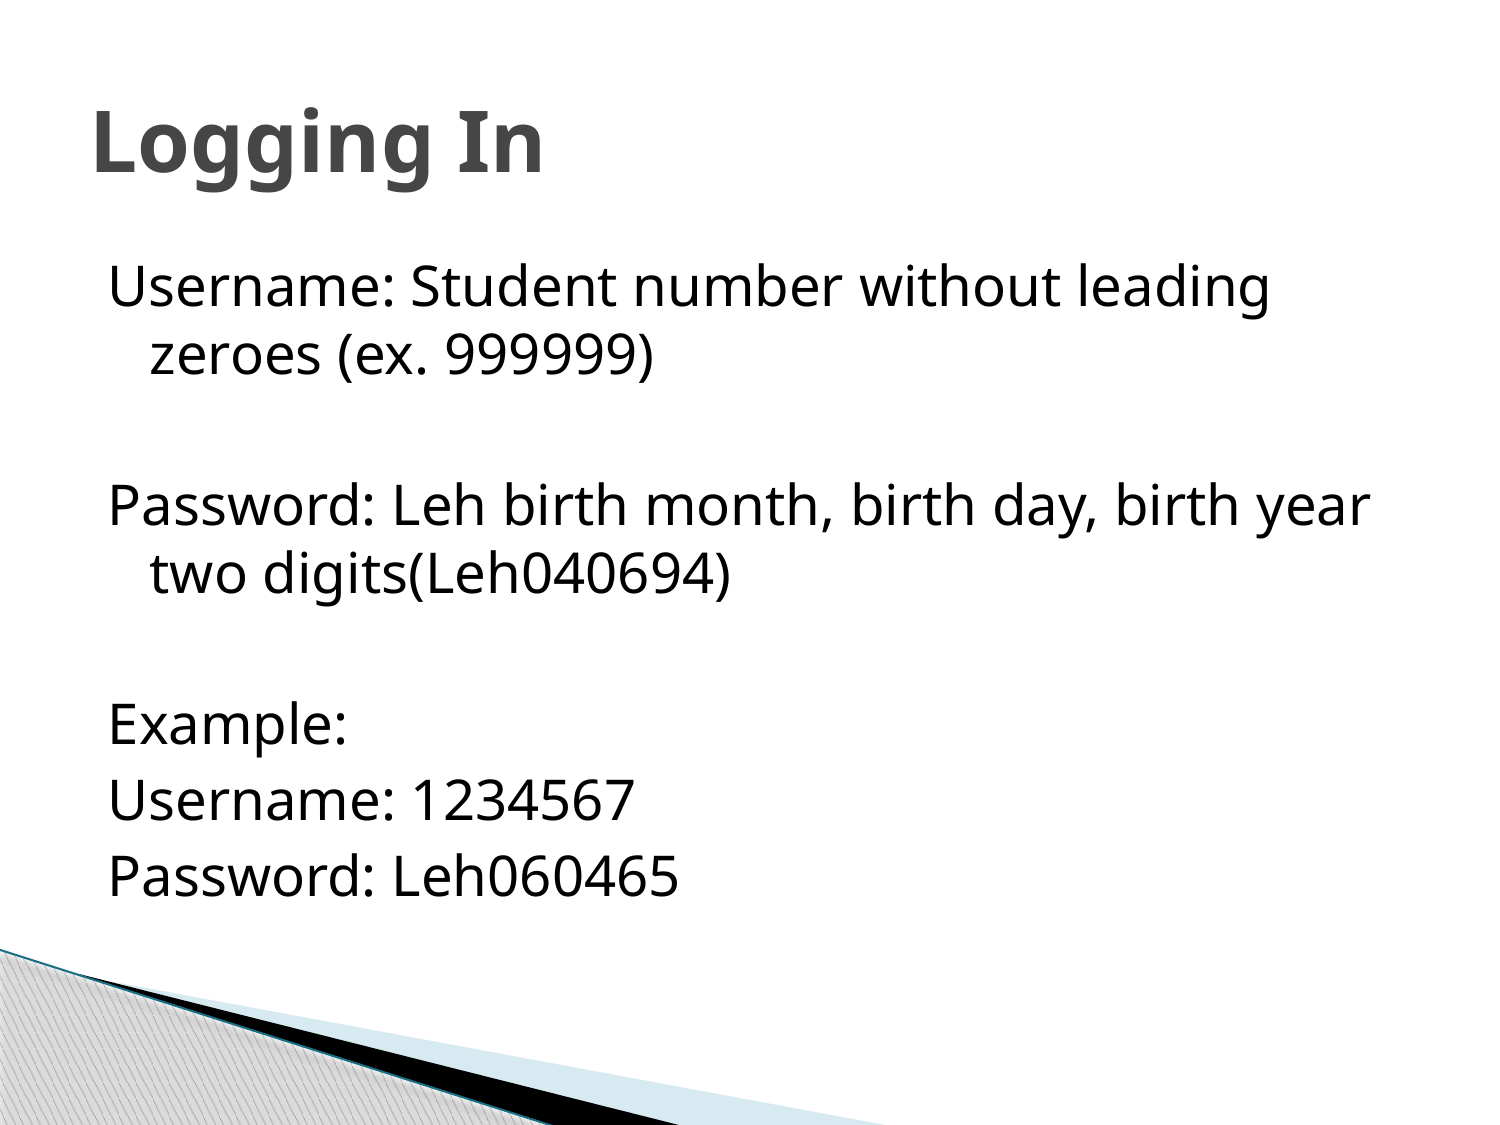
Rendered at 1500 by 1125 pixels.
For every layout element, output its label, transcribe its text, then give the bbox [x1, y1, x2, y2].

title Logging In [75, 45, 1425, 233]
list Username: Student number without leading zeroes (ex. 999999) Password: Leh birth month, birth day, birth year two digits(Leh040694) Example: Username: 1234567 Password: Leh060465 [75, 243, 1425, 986]
